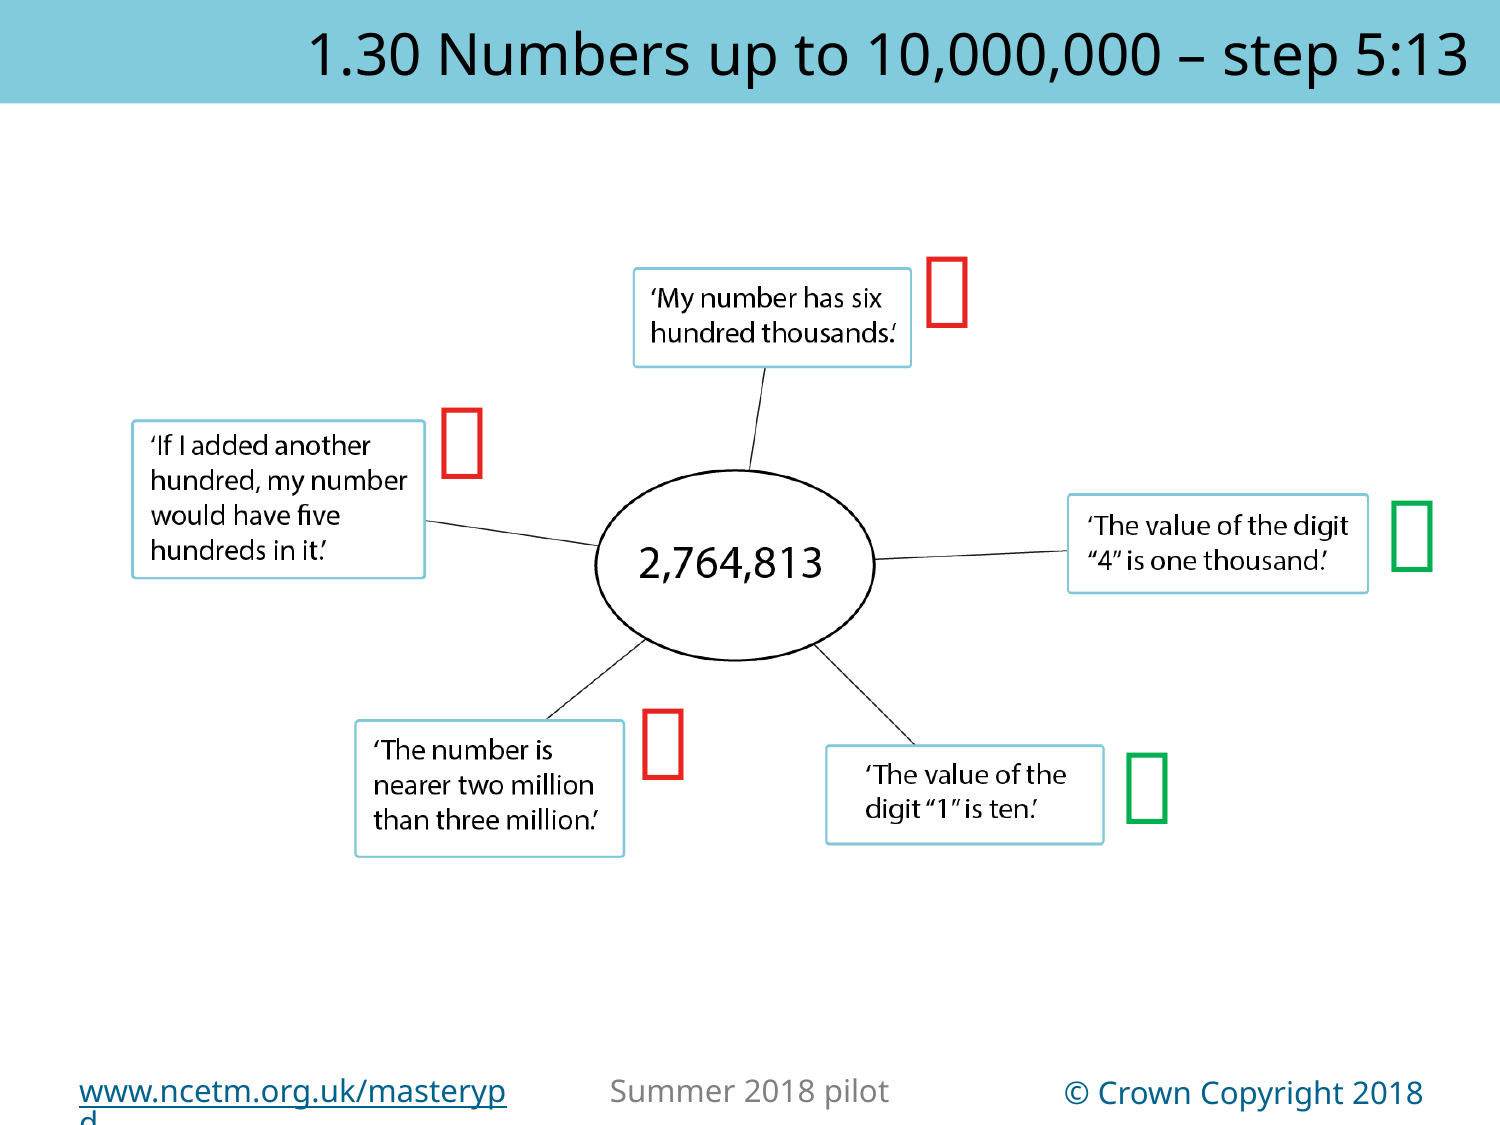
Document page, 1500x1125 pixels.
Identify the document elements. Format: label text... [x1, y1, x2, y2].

picture [130, 266, 1369, 858]
list 1.30 Numbers up to 10,000,000 – step 5:13 [0, 0, 1500, 104]
text_box  [1373, 478, 1458, 602]
text_box  [902, 234, 993, 265]
